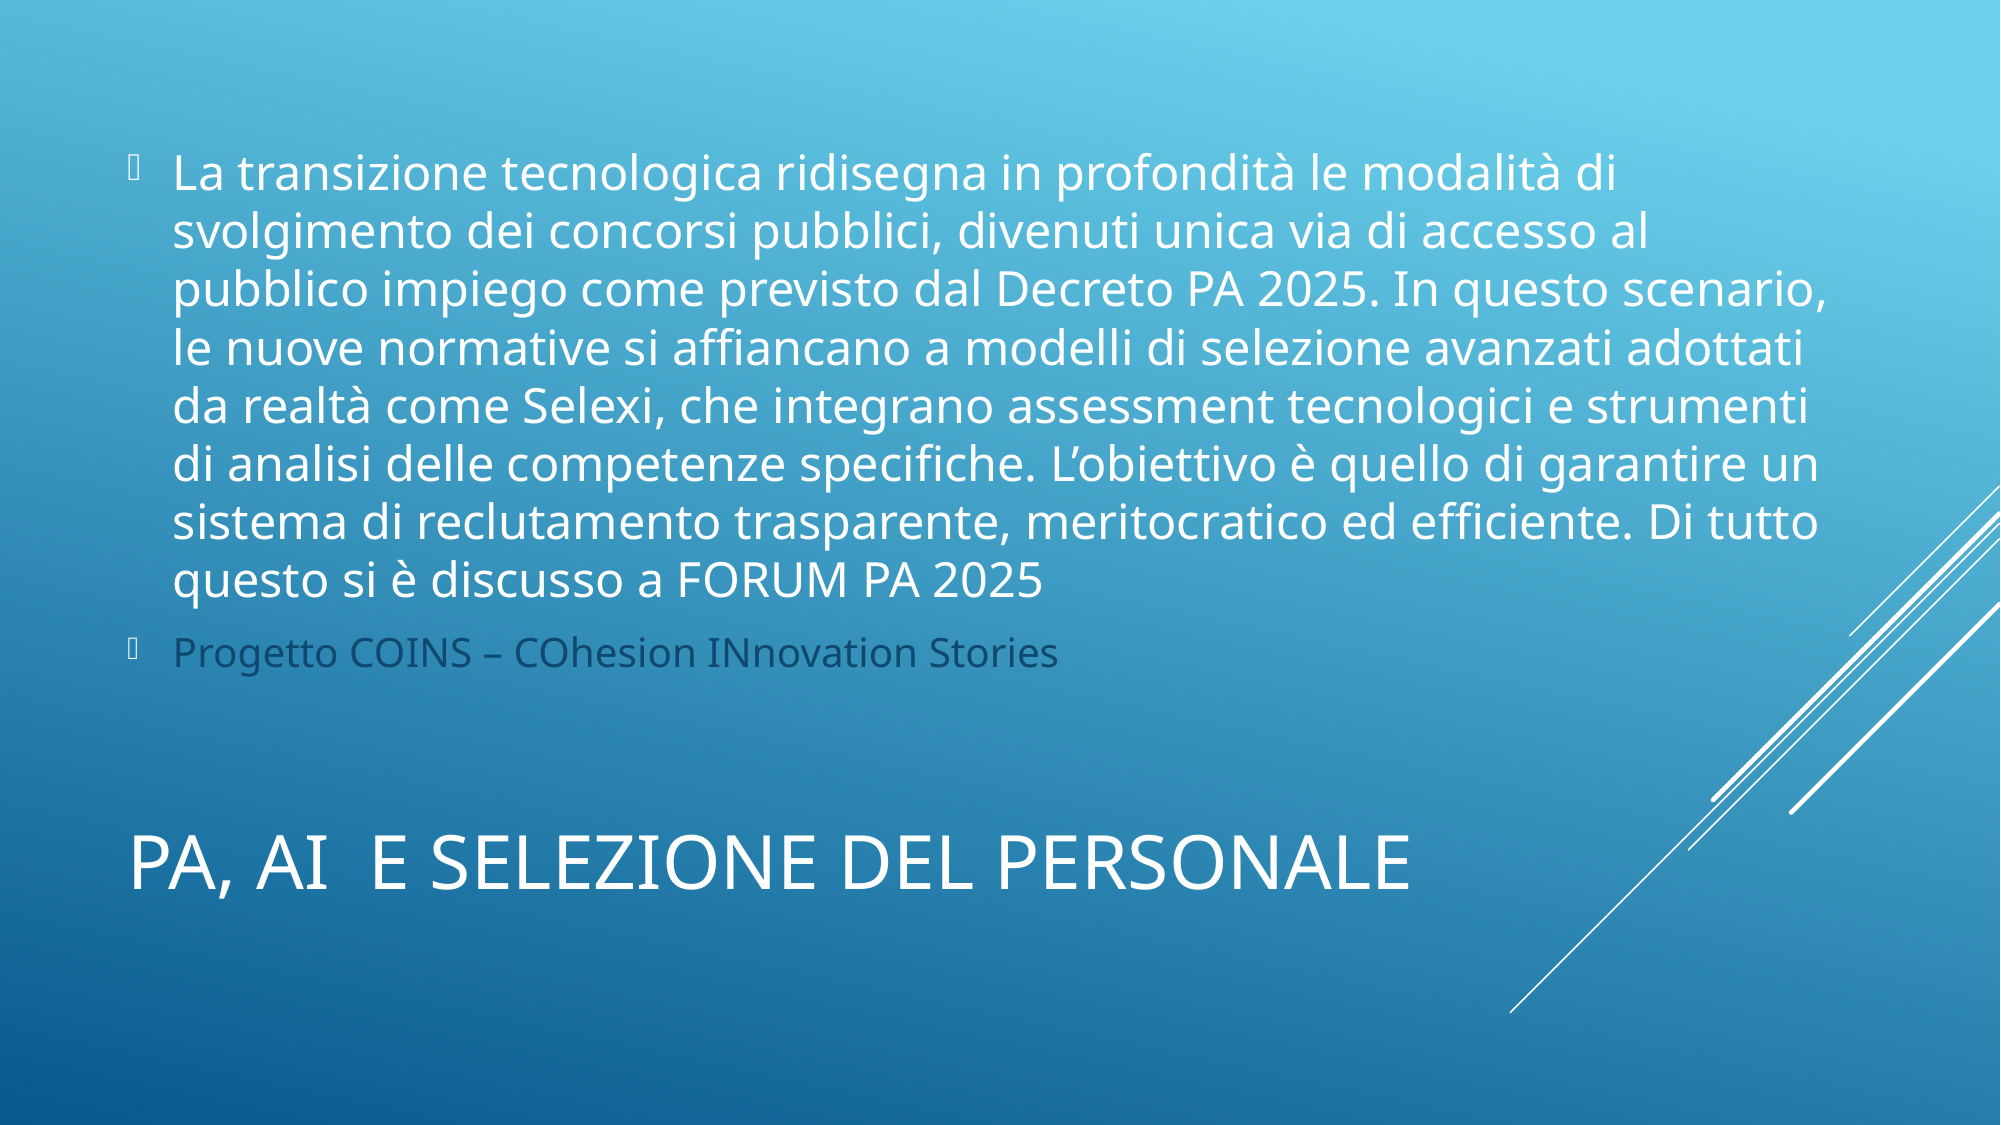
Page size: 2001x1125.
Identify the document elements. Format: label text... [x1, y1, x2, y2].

title PA, AI E SELEZIONE DEL PERSONALE [112, 736, 1513, 984]
list La transizione tecnologica ridisegna in profondità le modalità di svolgimento dei concorsi pubblici, divenuti unica via di accesso al pubblico impiego come previsto dal Decreto PA 2025. In questo scenario, le nuove normative si affiancano a modelli di selezione avanzati adottati da realtà come Selexi, che integrano assessment tecnologici e strumenti di analisi delle competenze specifiche. L’obiettivo è quello di garantire un sistema di reclutamento trasparente, meritocratico ed efficiente. Di tutto questo si è discusso a FORUM PA 2025 Progetto COINS – COhesion INnovation Stories [112, 112, 1872, 706]
